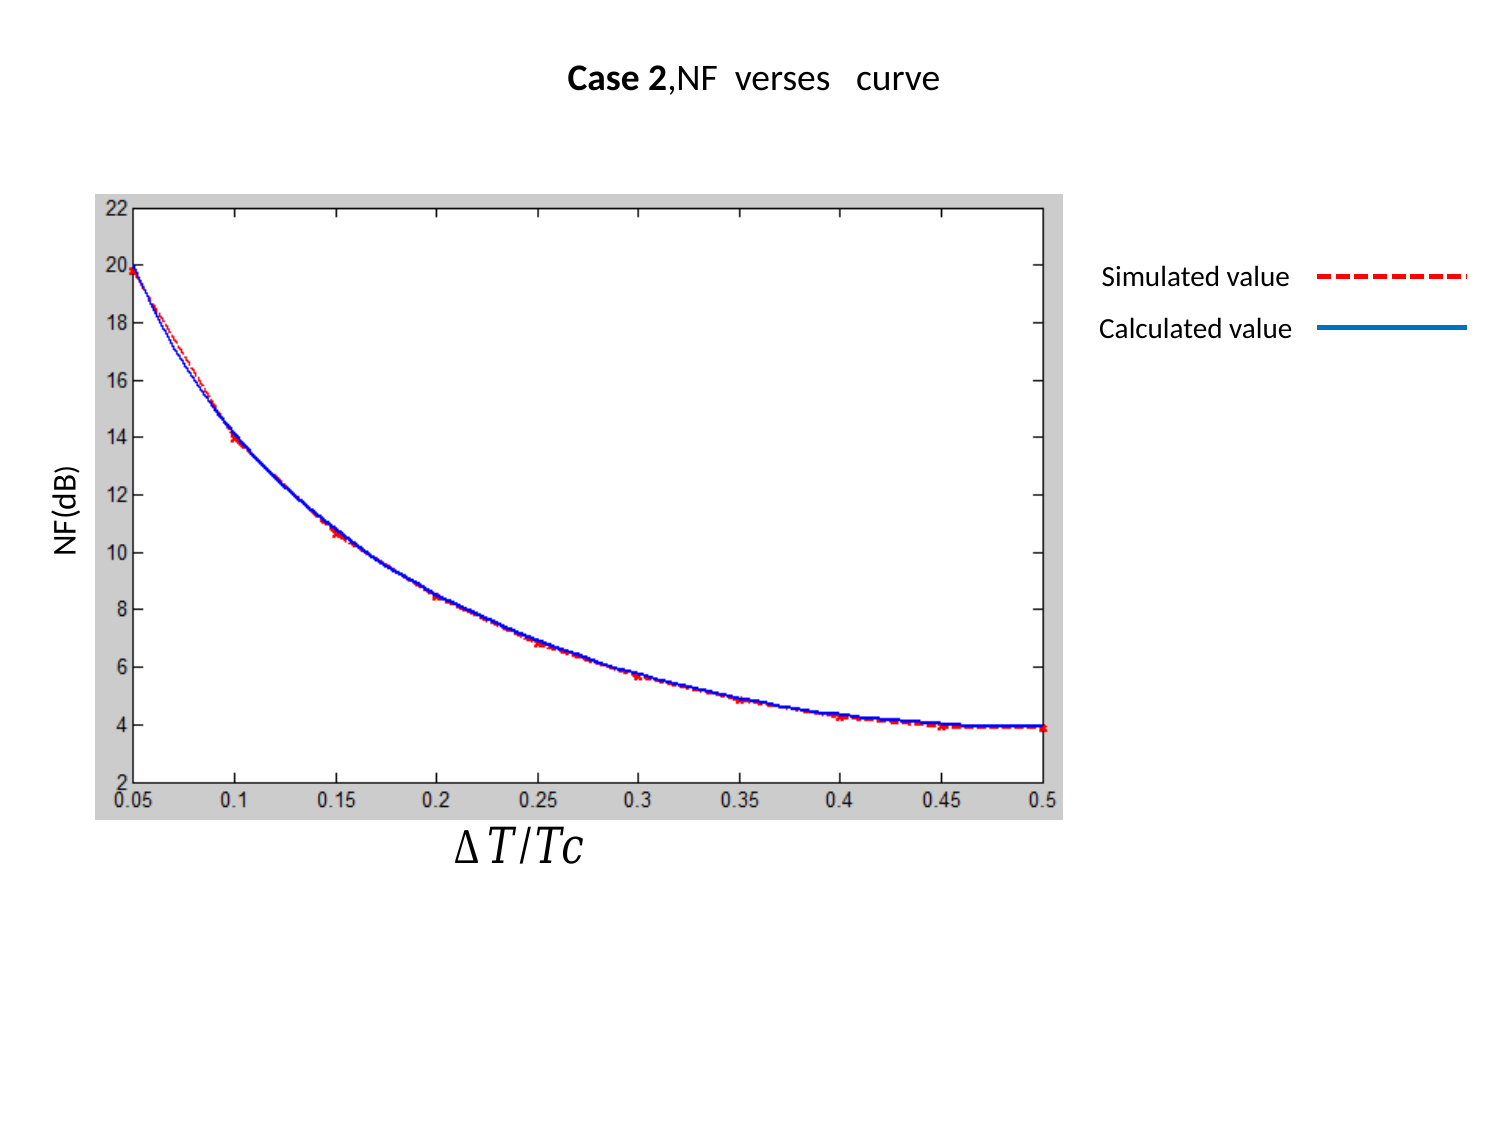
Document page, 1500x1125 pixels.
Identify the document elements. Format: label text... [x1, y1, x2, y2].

text_box NF(dB) [34, 450, 89, 572]
text_box Simulated value [1086, 249, 1305, 300]
picture [94, 194, 1063, 820]
text_box Calculated value [1084, 301, 1308, 352]
